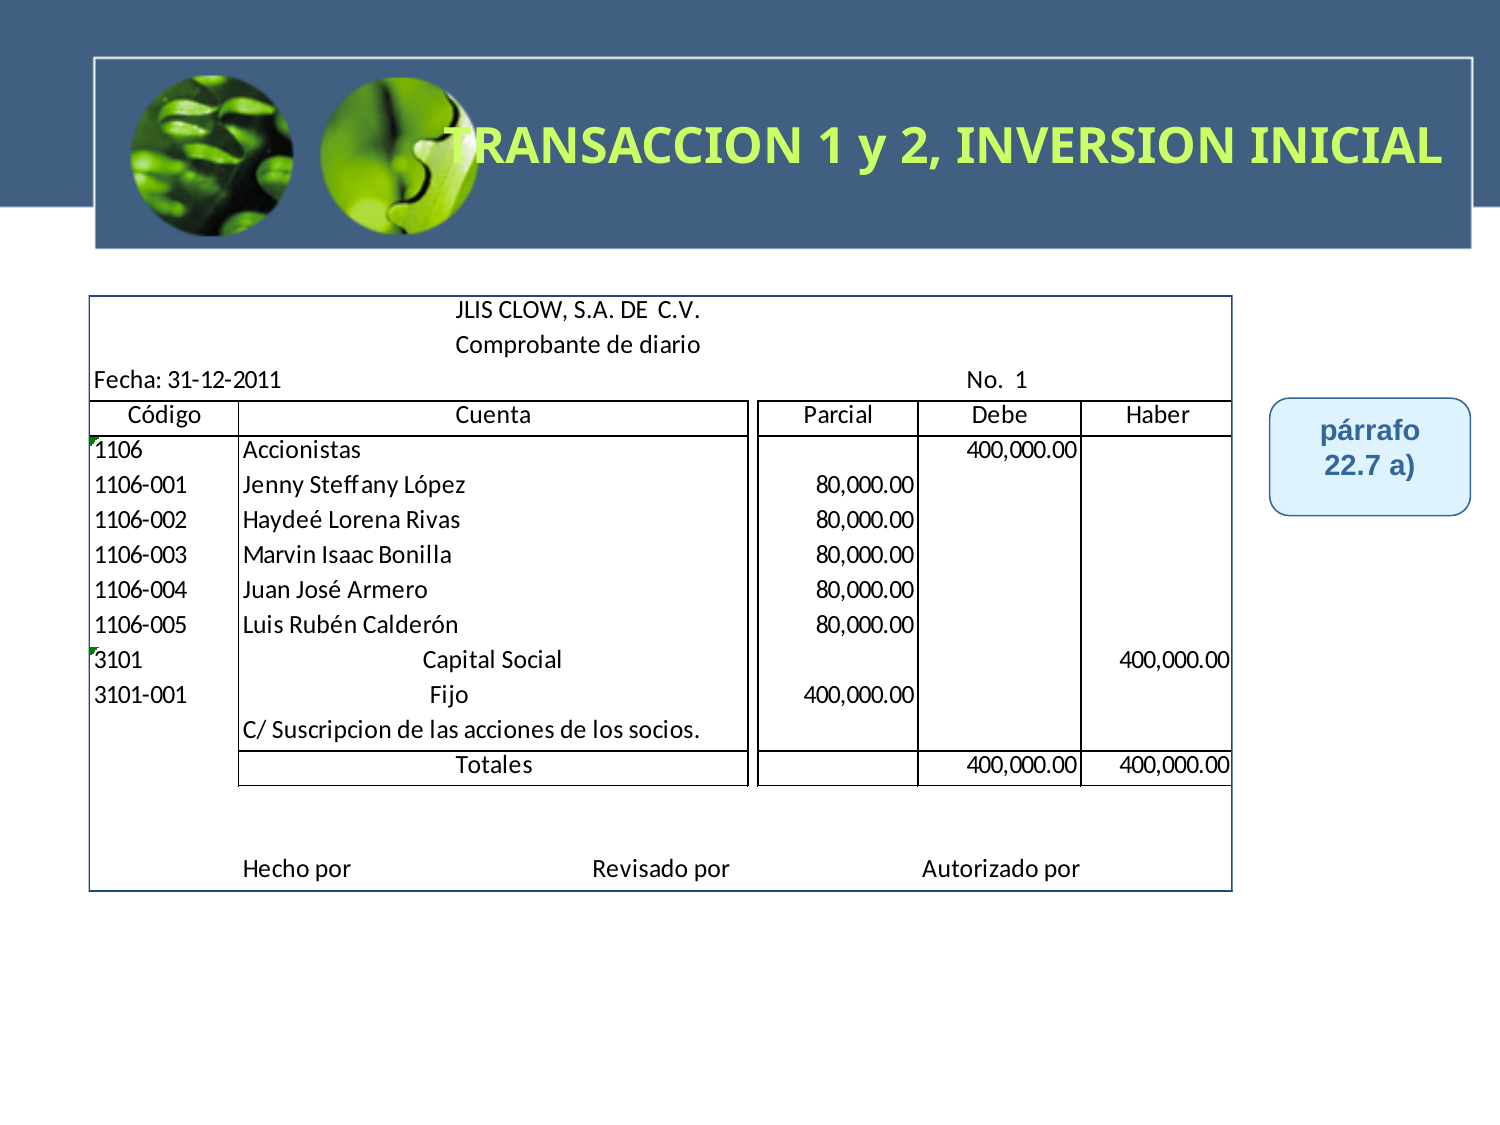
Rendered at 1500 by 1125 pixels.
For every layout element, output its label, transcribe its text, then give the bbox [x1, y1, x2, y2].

picture [0, 0, 1500, 1125]
title TRANSACCION 1 y 2, INVERSION INICIAL [419, 30, 1500, 256]
text_box párrafo 22.7 a) [1269, 398, 1471, 516]
